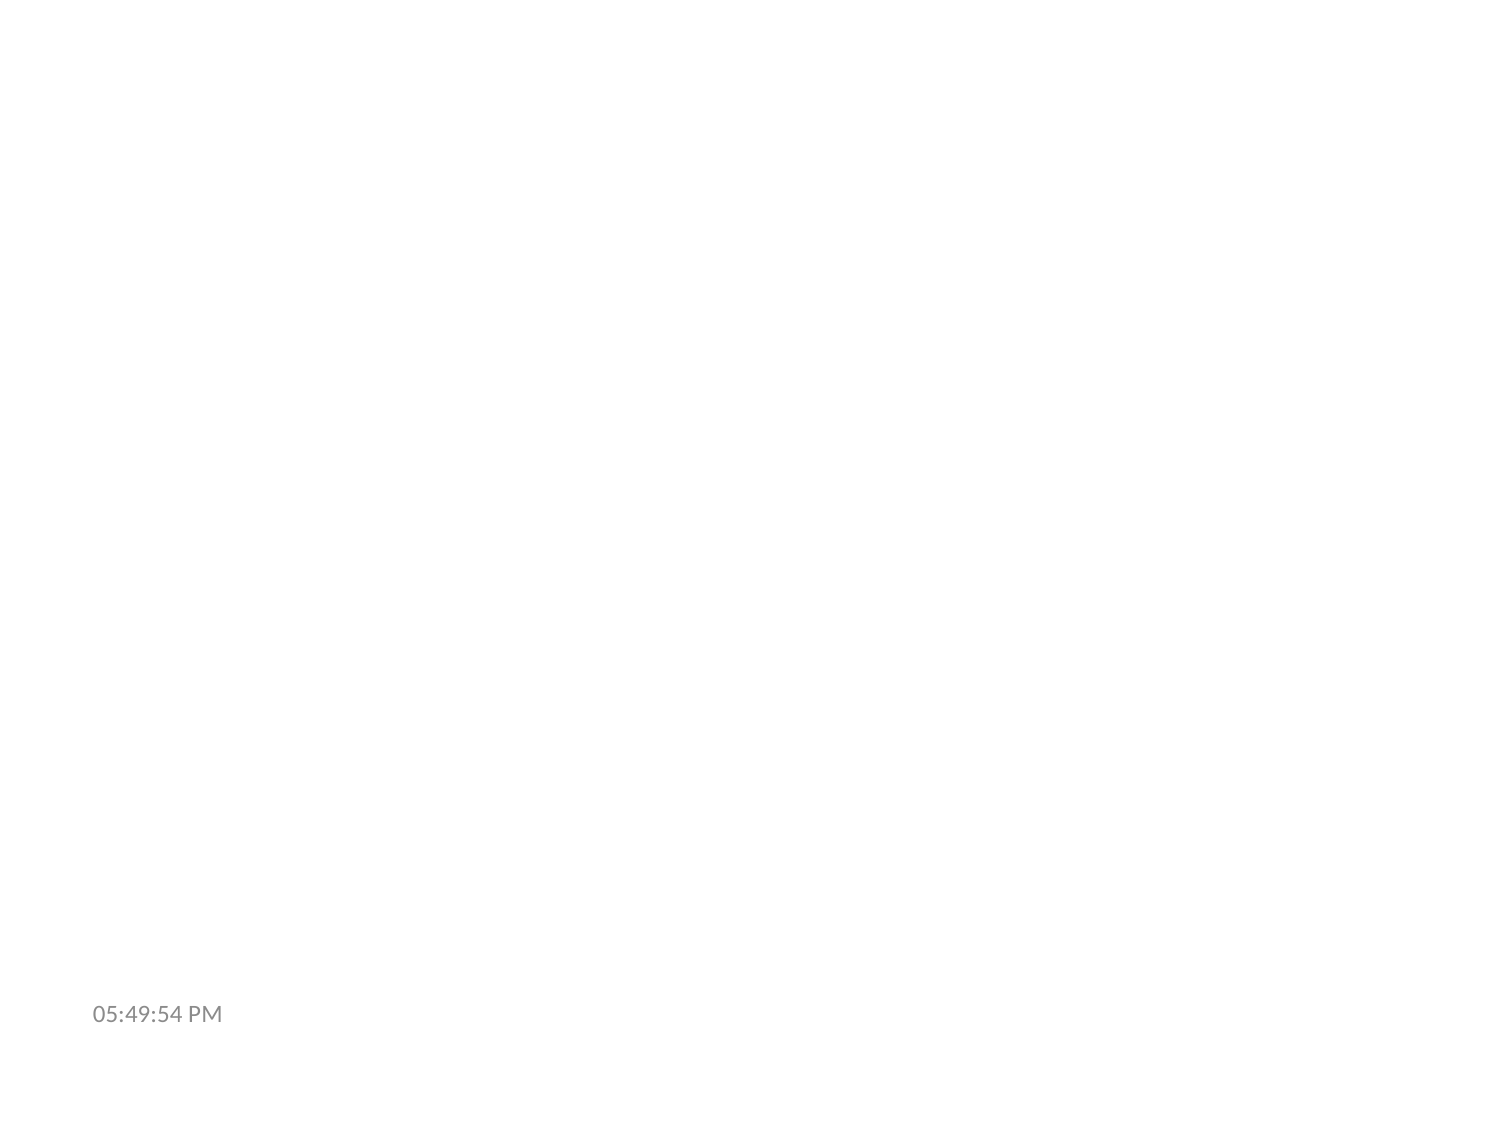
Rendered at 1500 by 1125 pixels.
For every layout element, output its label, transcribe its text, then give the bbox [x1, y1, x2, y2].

text_box 3:35:09 PM [77, 982, 428, 1043]
